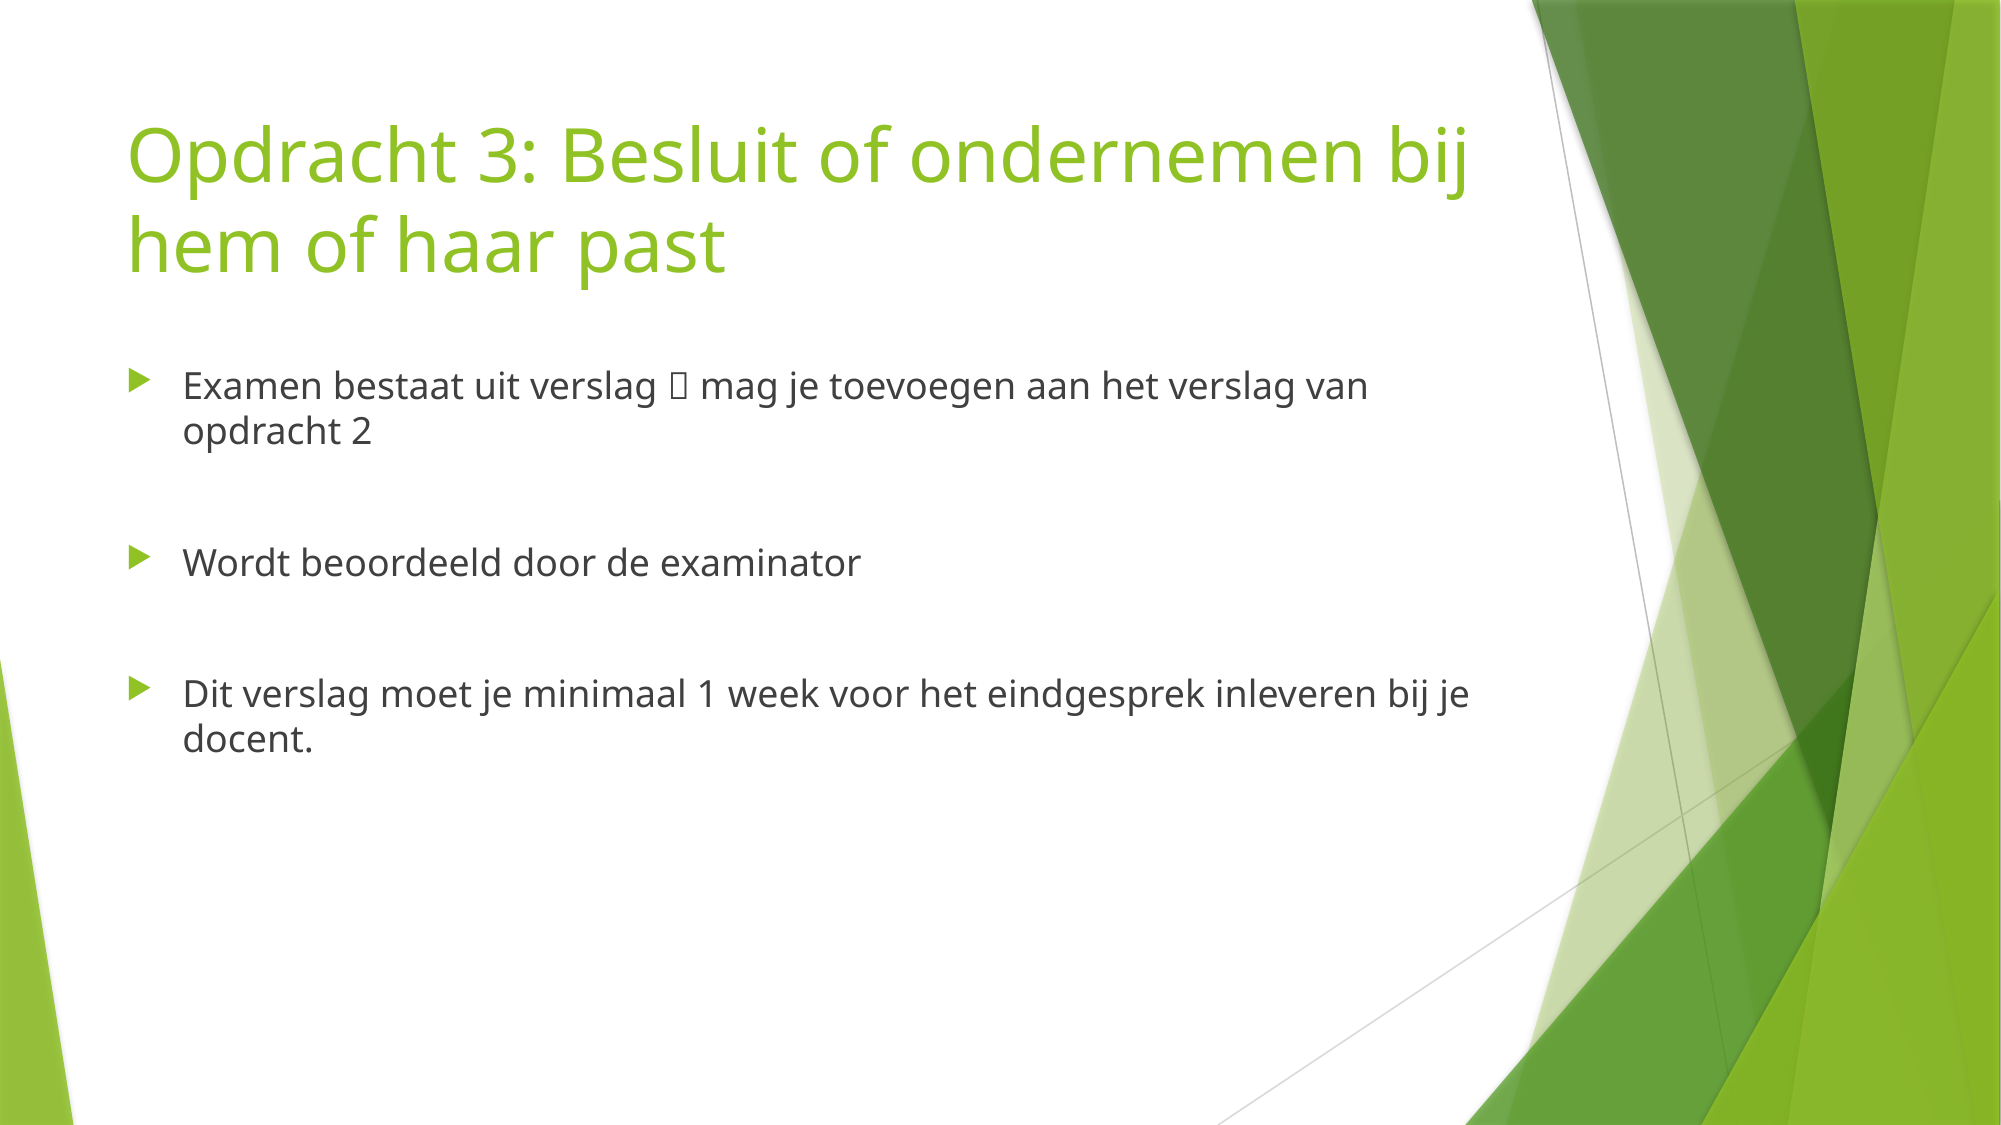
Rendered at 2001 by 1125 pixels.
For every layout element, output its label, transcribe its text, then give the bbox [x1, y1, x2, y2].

list Examen bestaat uit verslag  mag je toevoegen aan het verslag van opdracht 2 Wordt beoordeeld door de examinator Dit verslag moet je minimaal 1 week voor het eindgesprek inleveren bij je docent. [111, 354, 1522, 992]
title Opdracht 3: Besluit of ondernemen bij hem of haar past [111, 99, 1522, 317]
